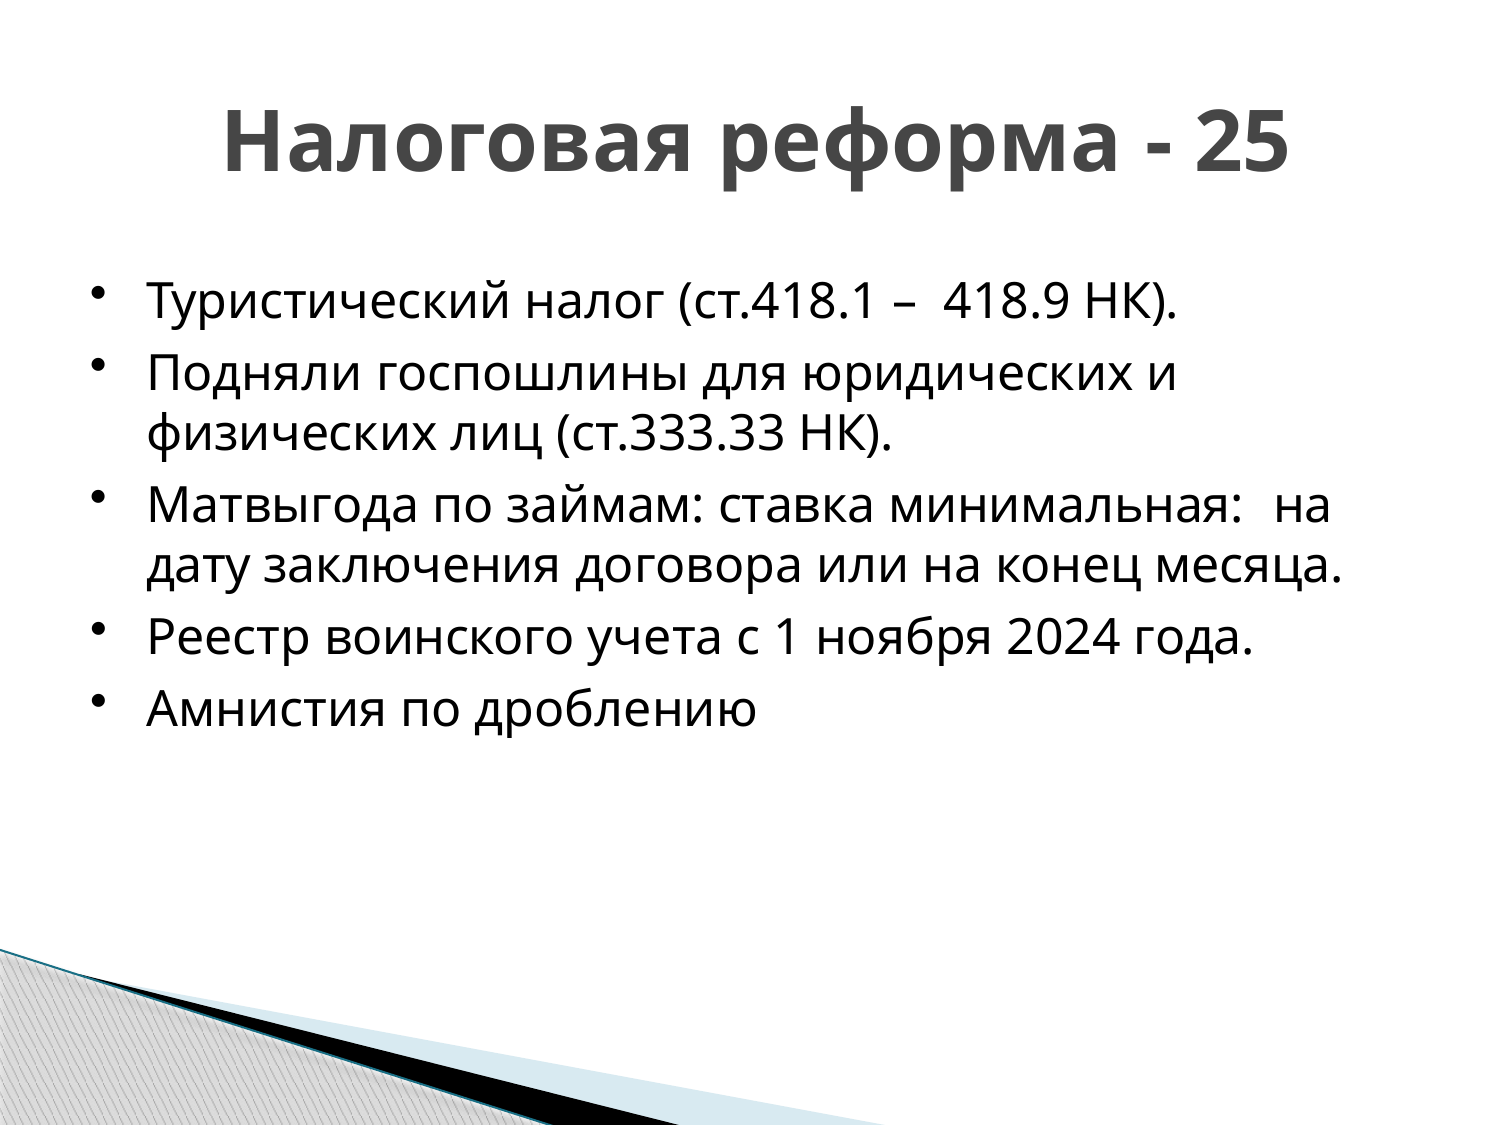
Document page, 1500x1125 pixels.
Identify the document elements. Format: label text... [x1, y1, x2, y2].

text_box Туристический налог (ст.418.1 – 418.9 НК). Подняли госпошлины для юридических и физических лиц (ст.333.33 НК). Матвыгода по займам: ставка минимальная: на дату заключения договора или на конец месяца. Реестр воинского учета с 1 ноября 2024 года. Амнистия по дроблению [87, 254, 1400, 737]
title Налоговая реформа - 25 [75, 6, 1425, 231]
